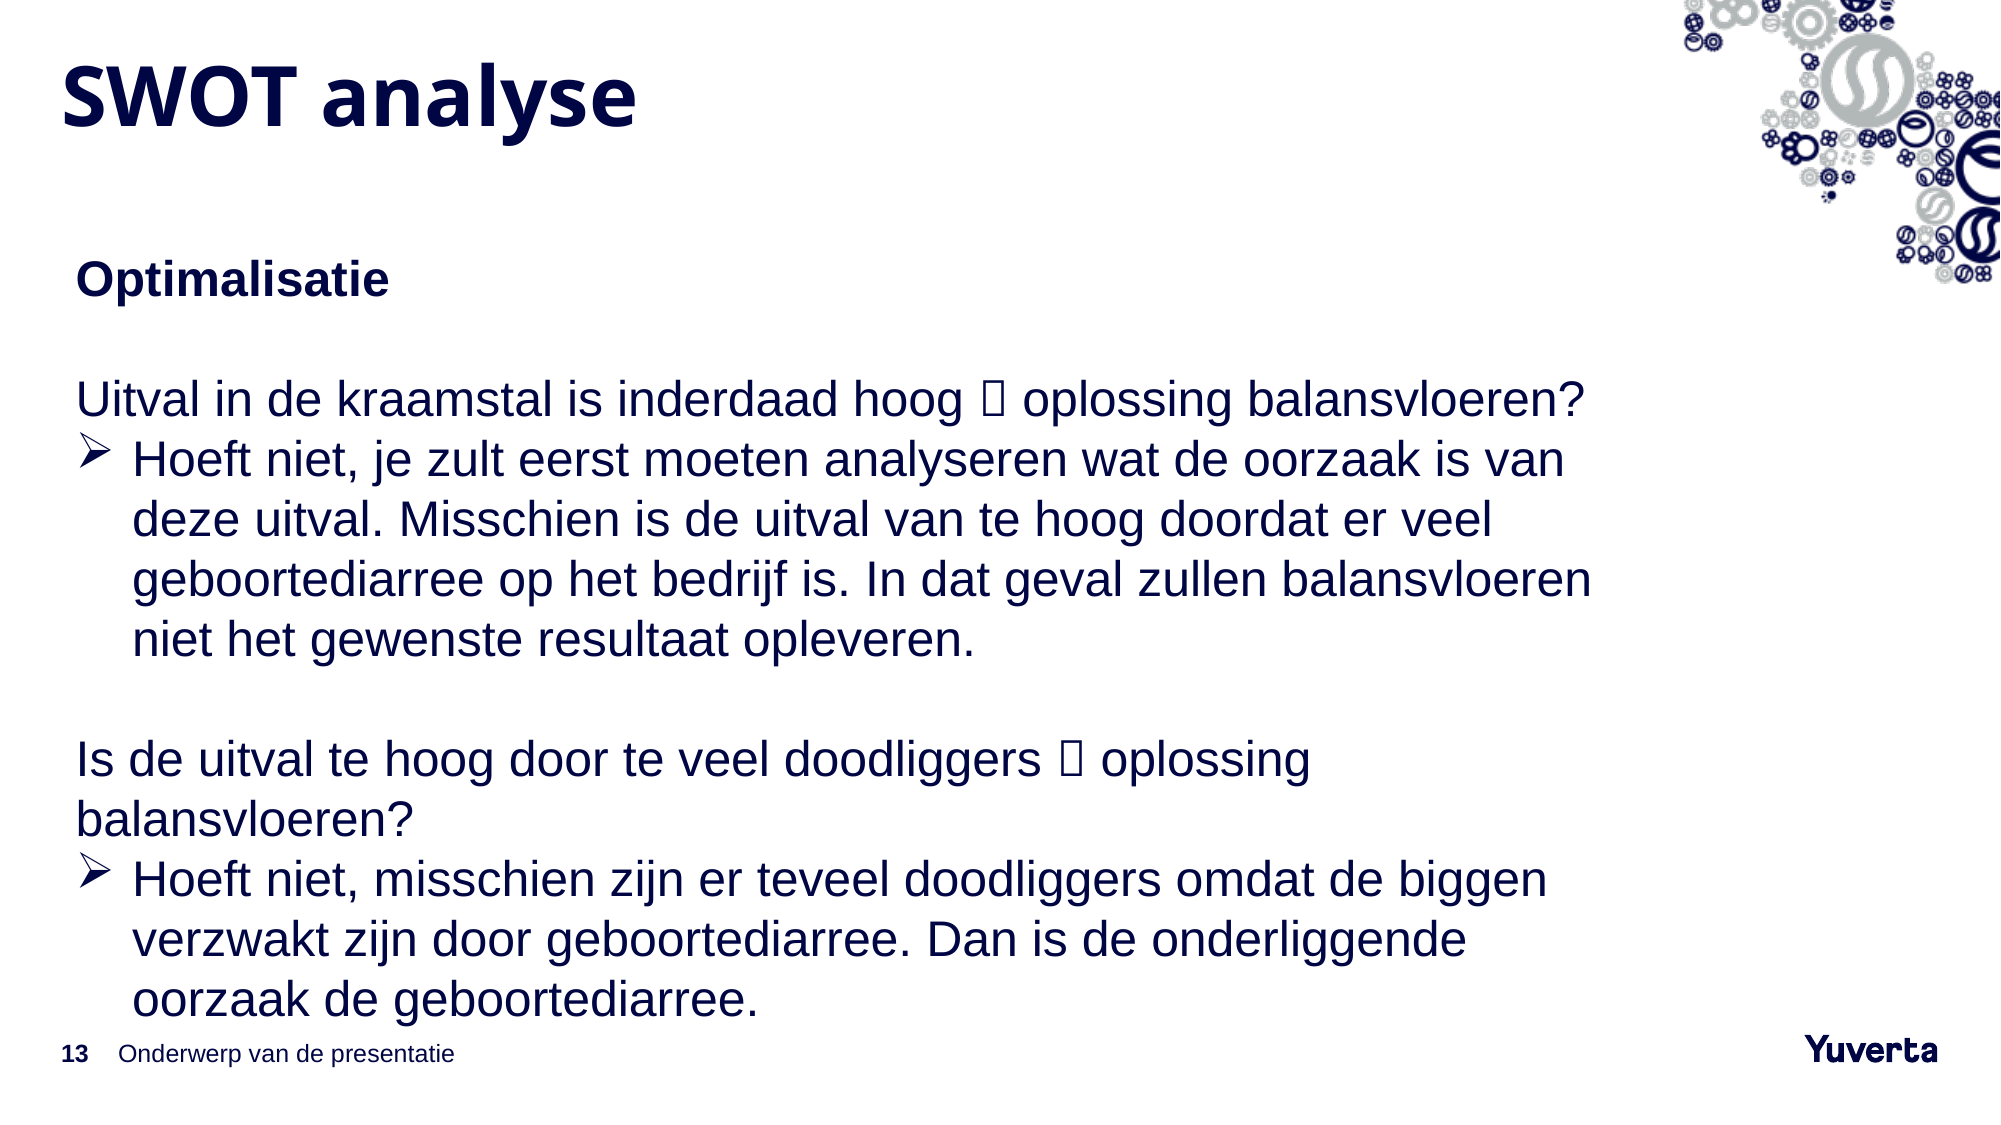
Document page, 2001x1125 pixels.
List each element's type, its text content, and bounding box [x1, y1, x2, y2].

title SWOT analyse [60, 48, 1744, 239]
picture [0, 0, 2000, 1125]
text_box Optimalisatie Uitval in de kraamstal is inderdaad hoog  oplossing balansvloeren? Hoeft niet, je zult eerst moeten analyseren wat de oorzaak is van deze uitval. Misschien is de uitval van te hoog doordat er veel geboortediarree op het bedrijf is. In dat geval zullen balansvloeren niet het gewenste resultaat opleveren. Is de uitval te hoog door te veel doodliggers  oplossing balansvloeren? Hoeft niet, misschien zijn er teveel doodliggers omdat de biggen verzwakt zijn door geboortediarree. Dan is de onderliggende oorzaak de geboortediarree. [60, 238, 1657, 1125]
